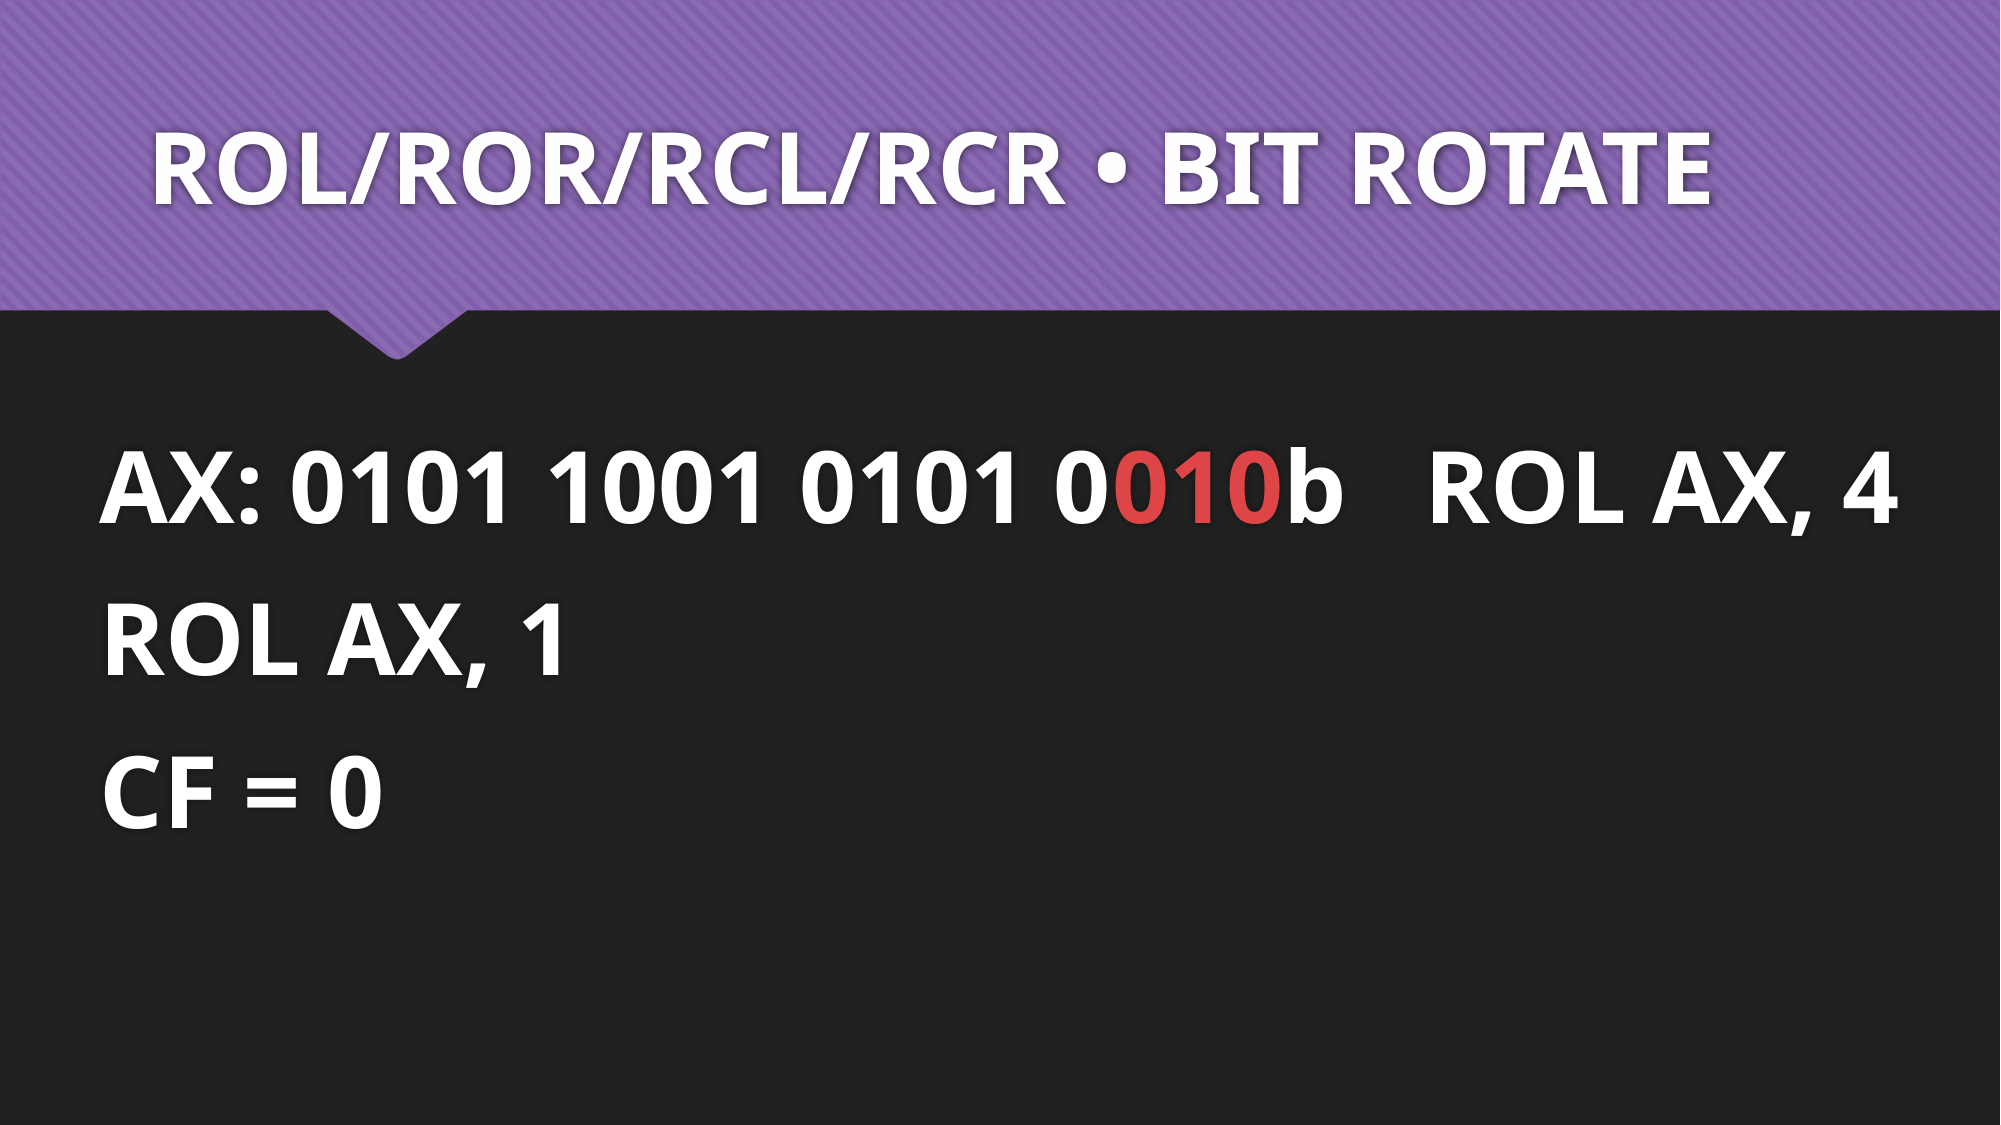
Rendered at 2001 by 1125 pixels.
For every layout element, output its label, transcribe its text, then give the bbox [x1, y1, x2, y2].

list AX: 0101 1001 0101 0010b ROL AX, 4 ROL AX, 1 CF = 0 [84, 364, 1919, 1060]
title ROL/ROR/RCL/RCR • BIT ROTATE [132, 73, 1868, 233]
